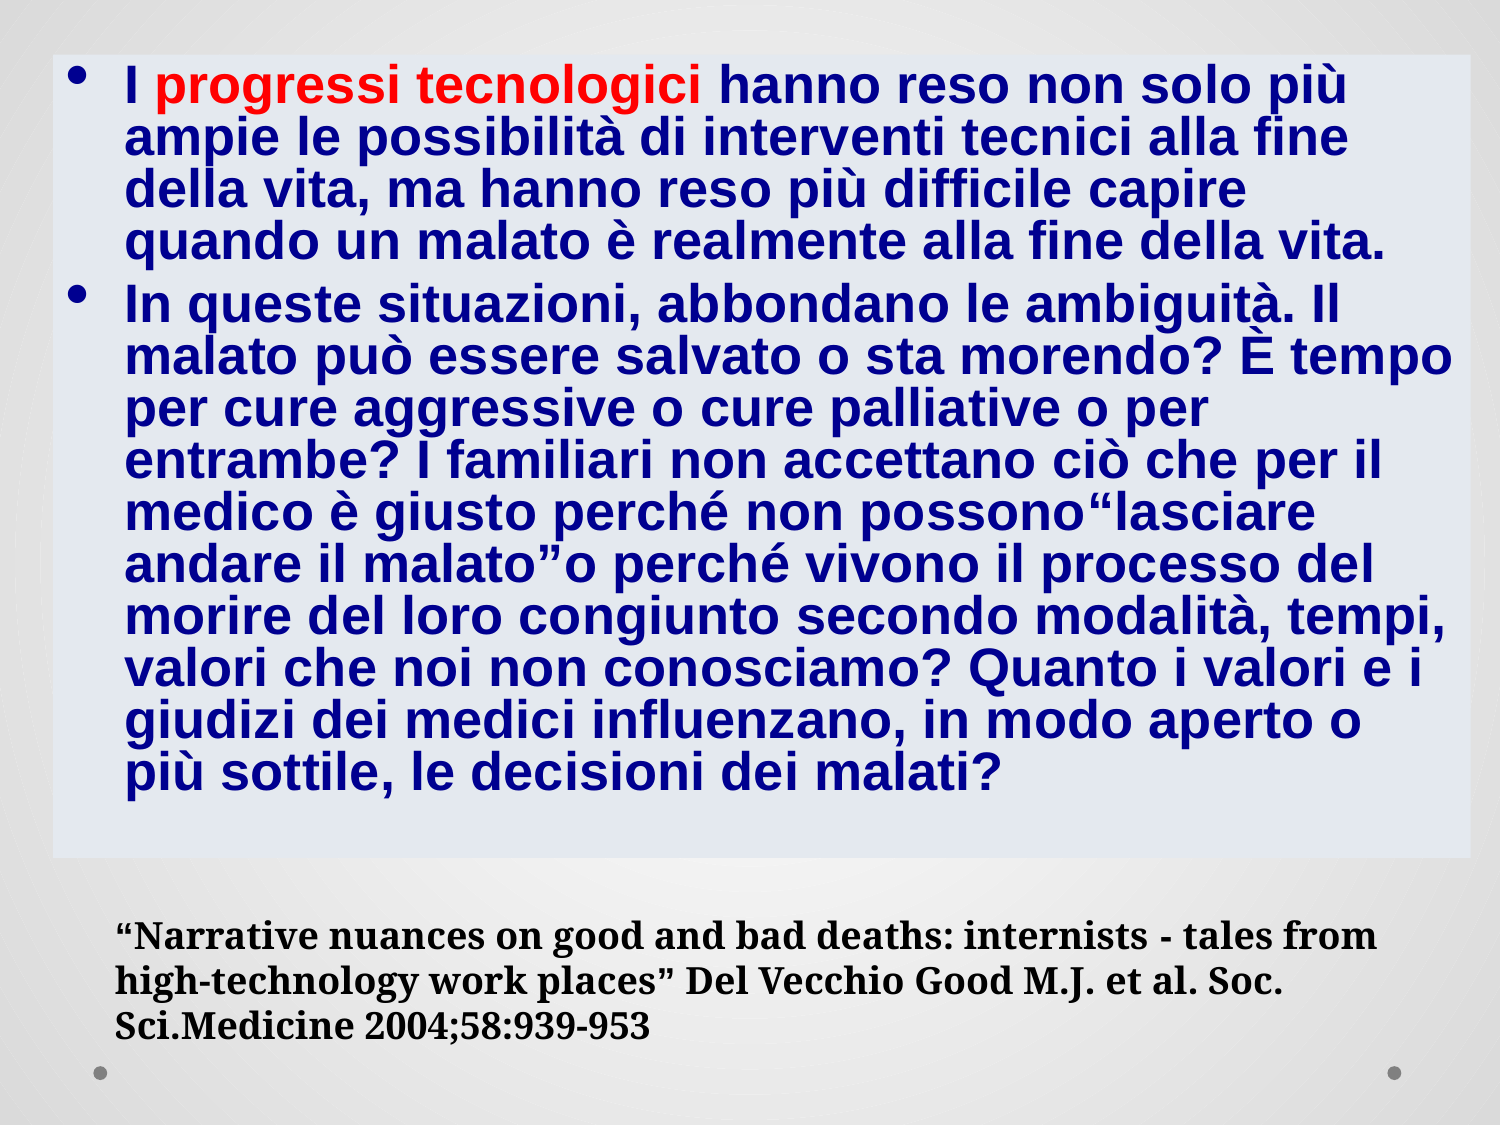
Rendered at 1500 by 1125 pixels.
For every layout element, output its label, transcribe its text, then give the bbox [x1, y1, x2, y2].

text_box “Narrative nuances on good and bad deaths: internists - tales from high-technology work places” Del Vecchio Good M.J. et al. Soc. Sci.Medicine 2004;58:939-953 [100, 904, 1439, 1055]
list I progressi tecnologici hanno reso non solo più ampie le possibilità di interventi tecnici alla fine della vita, ma hanno reso più difficile capire quando un malato è realmente alla fine della vita. In queste situazioni, abbondano le ambiguità. Il malato può essere salvato o sta morendo? È tempo per cure aggressive o cure palliative o per entrambe? I familiari non accettano ciò che per il medico è giusto perché non possono“lasciare andare il malato”o perché vivono il processo del morire del loro congiunto secondo modalità, tempi, valori che noi non conosciamo? Quanto i valori e i giudizi dei medici influenzano, in modo aperto o più sottile, le decisioni dei malati? [53, 54, 1471, 858]
